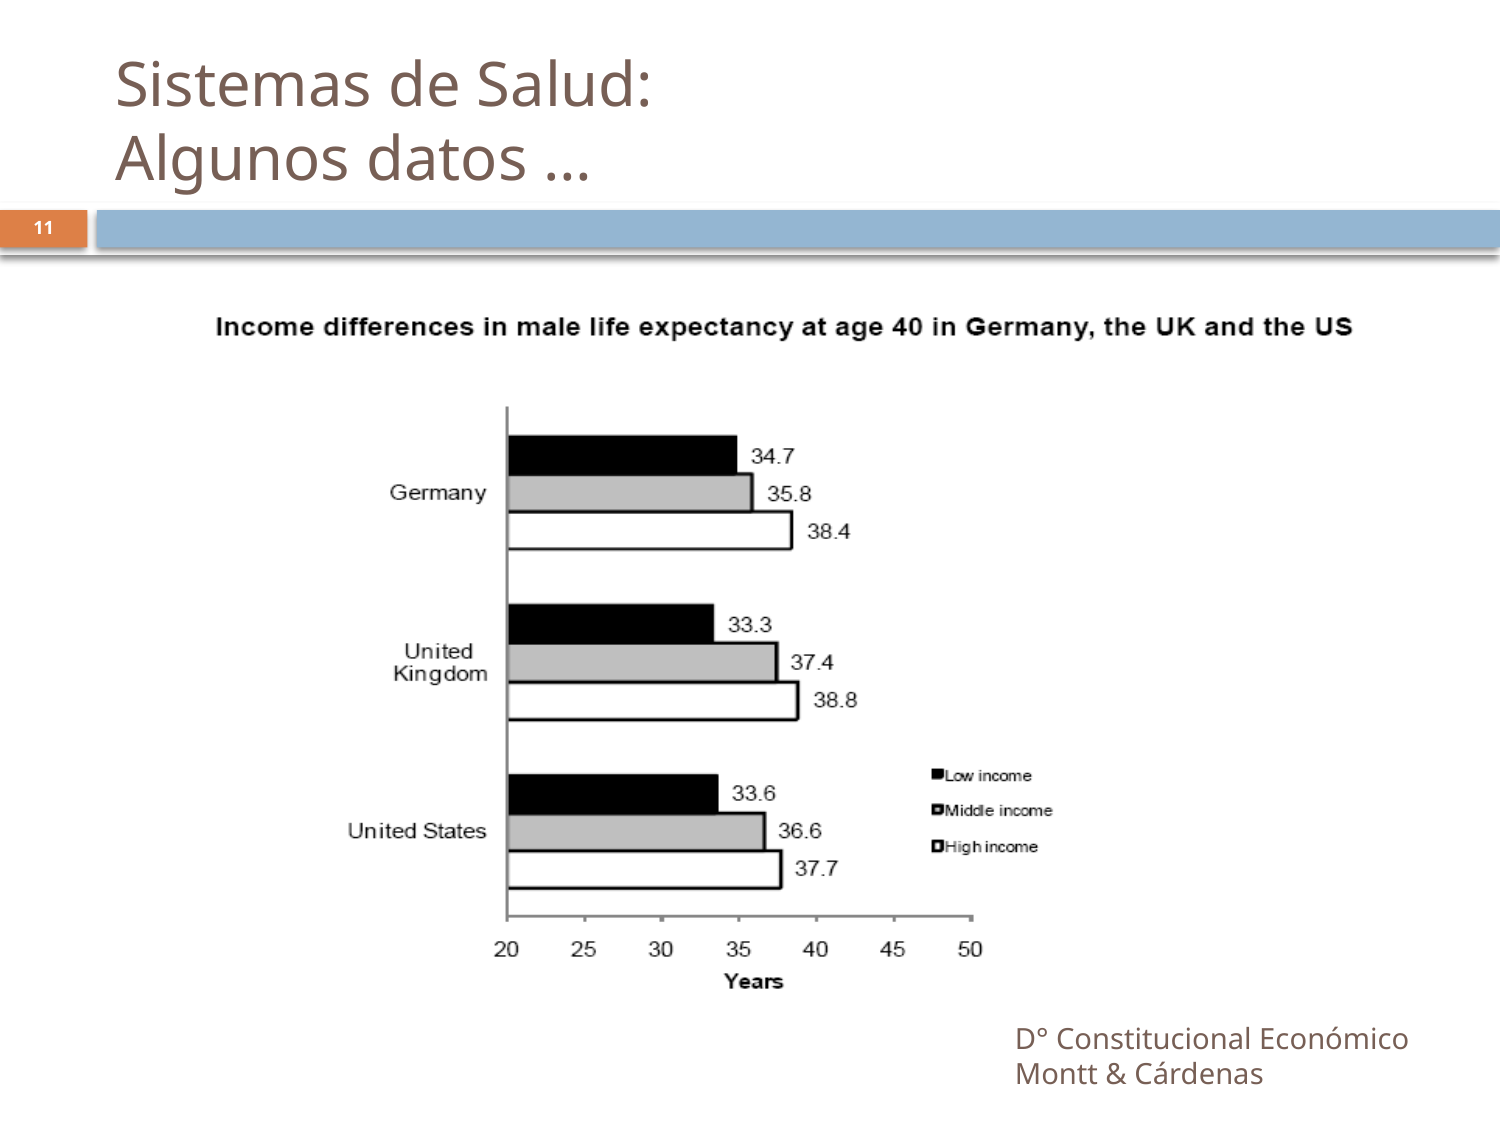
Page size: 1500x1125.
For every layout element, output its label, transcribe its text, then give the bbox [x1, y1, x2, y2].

slide_number 11 [0, 208, 88, 249]
slide_number D° Constitucional Económico Montt & Cárdenas [999, 1025, 1438, 1085]
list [212, 312, 1376, 1001]
title Sistemas de Salud: Algunos datos … [100, 37, 1438, 200]
